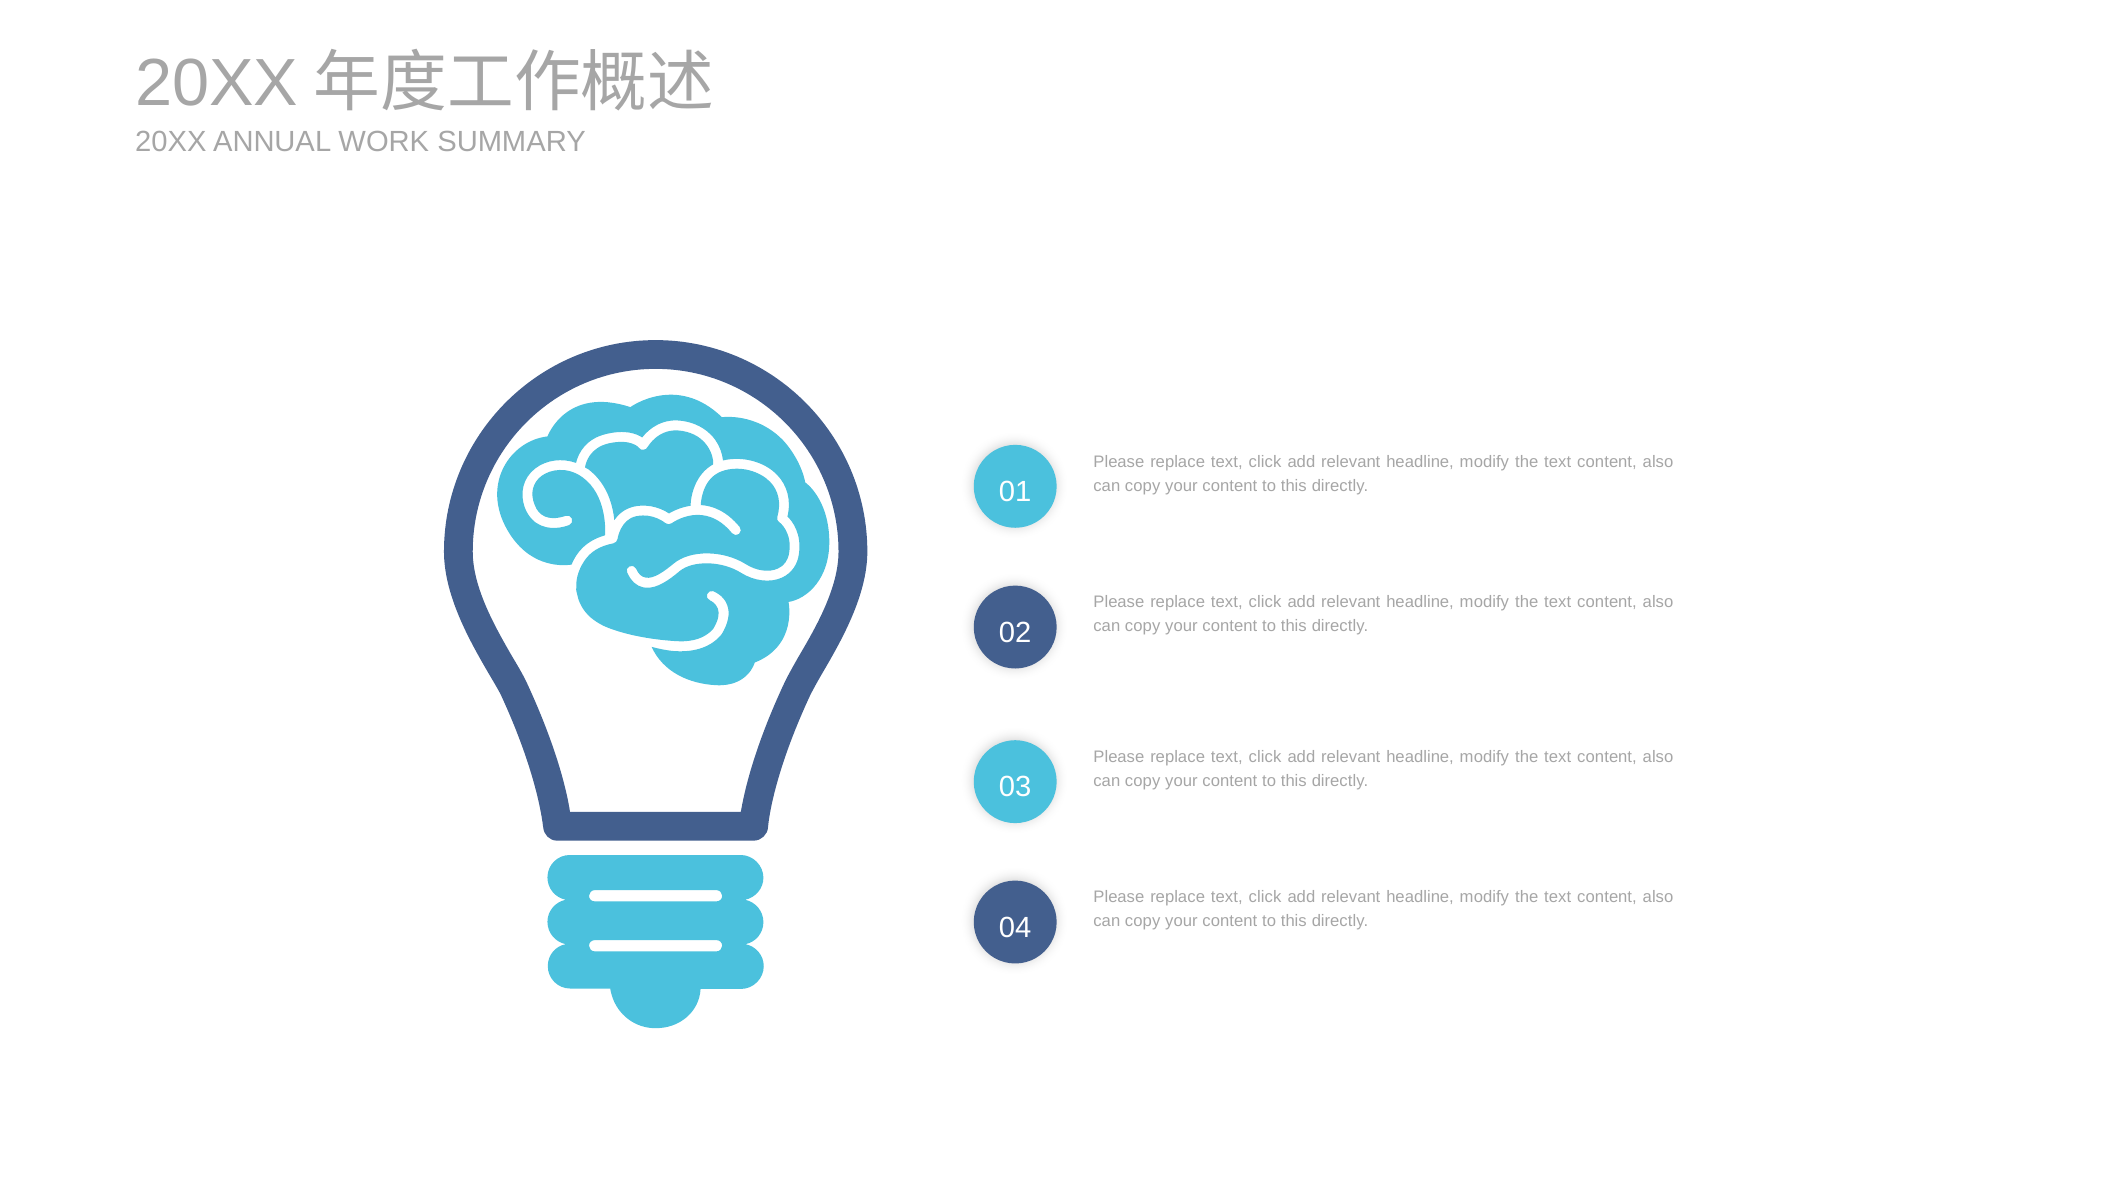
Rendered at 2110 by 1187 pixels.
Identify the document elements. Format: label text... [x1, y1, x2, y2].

text_box 04 [972, 879, 1058, 965]
text_box 20XX年度工作概述 [135, 38, 783, 119]
text_box Please replace text, click add relevant headline, modify the text content, also can copy your content to this directly. [1093, 741, 1675, 790]
text_box 01 [972, 443, 1058, 529]
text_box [480, 373, 831, 687]
text_box [831, 433, 868, 659]
text_box Please replace text, click add relevant headline, modify the text content, also can copy your content to this directly. [1093, 446, 1675, 495]
text_box 20XX ANNUAL WORK SUMMARY [135, 122, 596, 158]
text_box [496, 687, 815, 841]
text_box 03 [972, 739, 1058, 825]
text_box [443, 433, 480, 659]
text_box Please replace text, click add relevant headline, modify the text content, also can copy your content to this directly. [1093, 882, 1675, 931]
text_box Please replace text, click add relevant headline, modify the text content, also can copy your content to this directly. [1093, 587, 1675, 636]
text_box [547, 855, 764, 1029]
text_box [542, 340, 769, 373]
text_box 02 [972, 584, 1058, 670]
